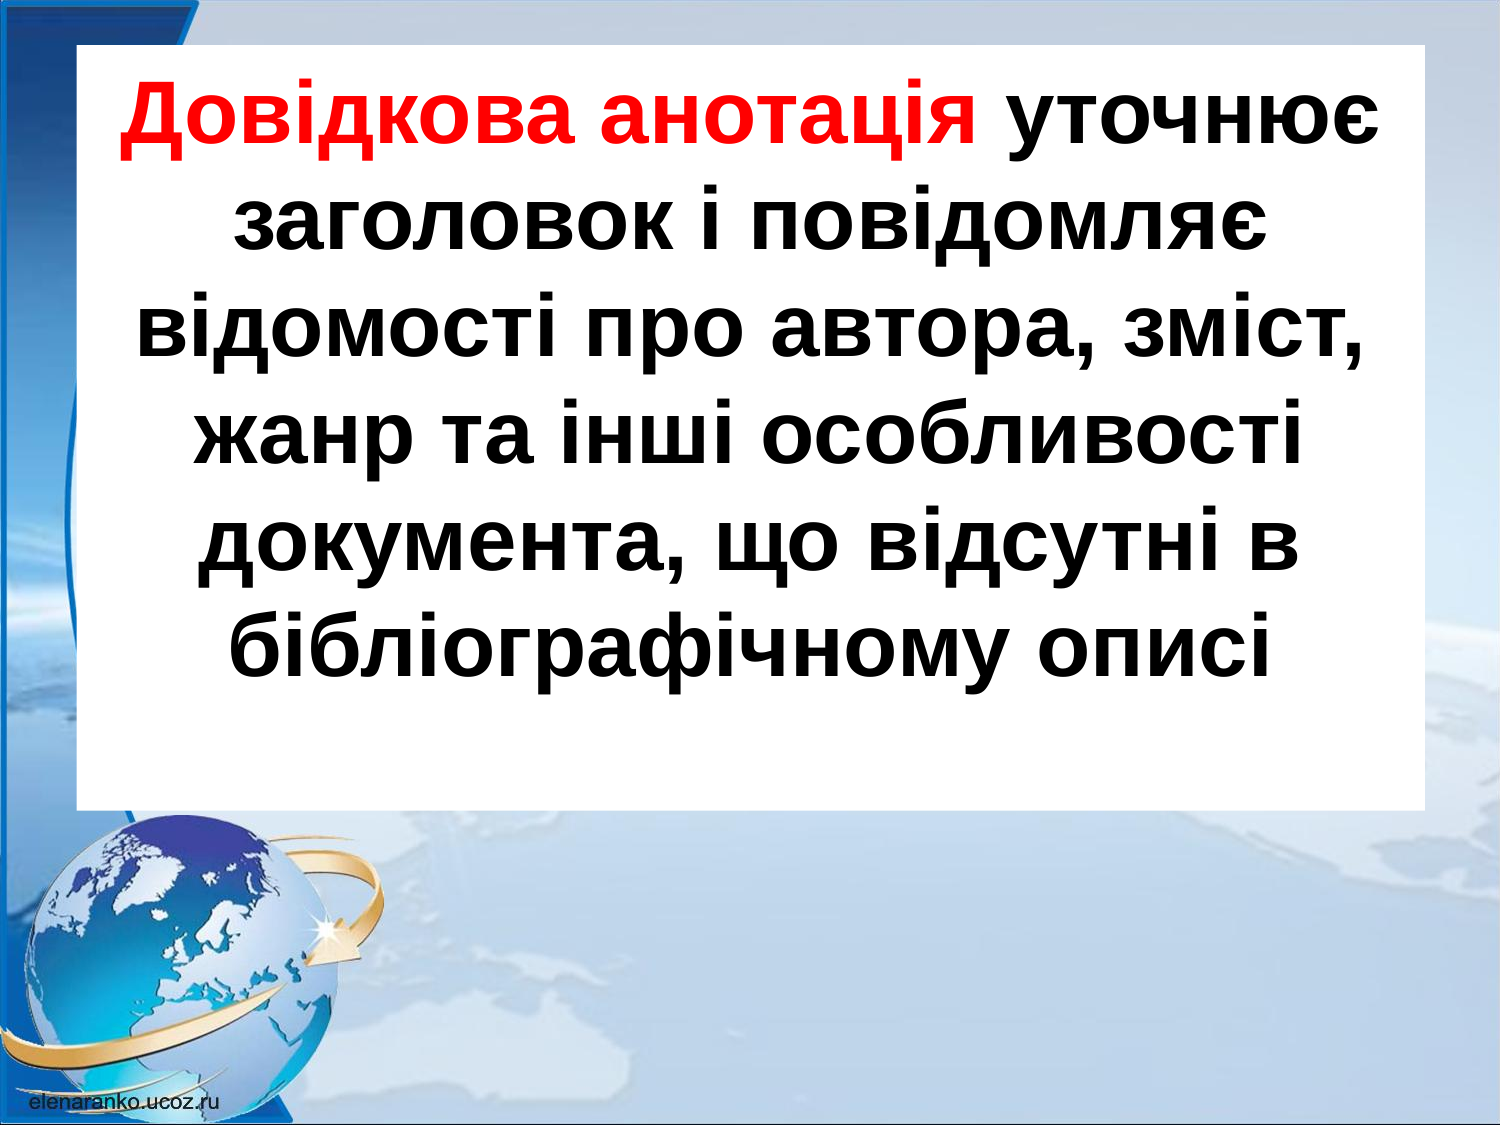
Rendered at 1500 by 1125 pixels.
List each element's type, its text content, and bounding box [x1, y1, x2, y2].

picture [0, 0, 1500, 1125]
title Довідкова анотація уточнює заголовок і повідомляє відомості про автора, зміст, жанр та інші особливості документа, що відсутні в бібліографічному описі [76, 45, 1425, 811]
